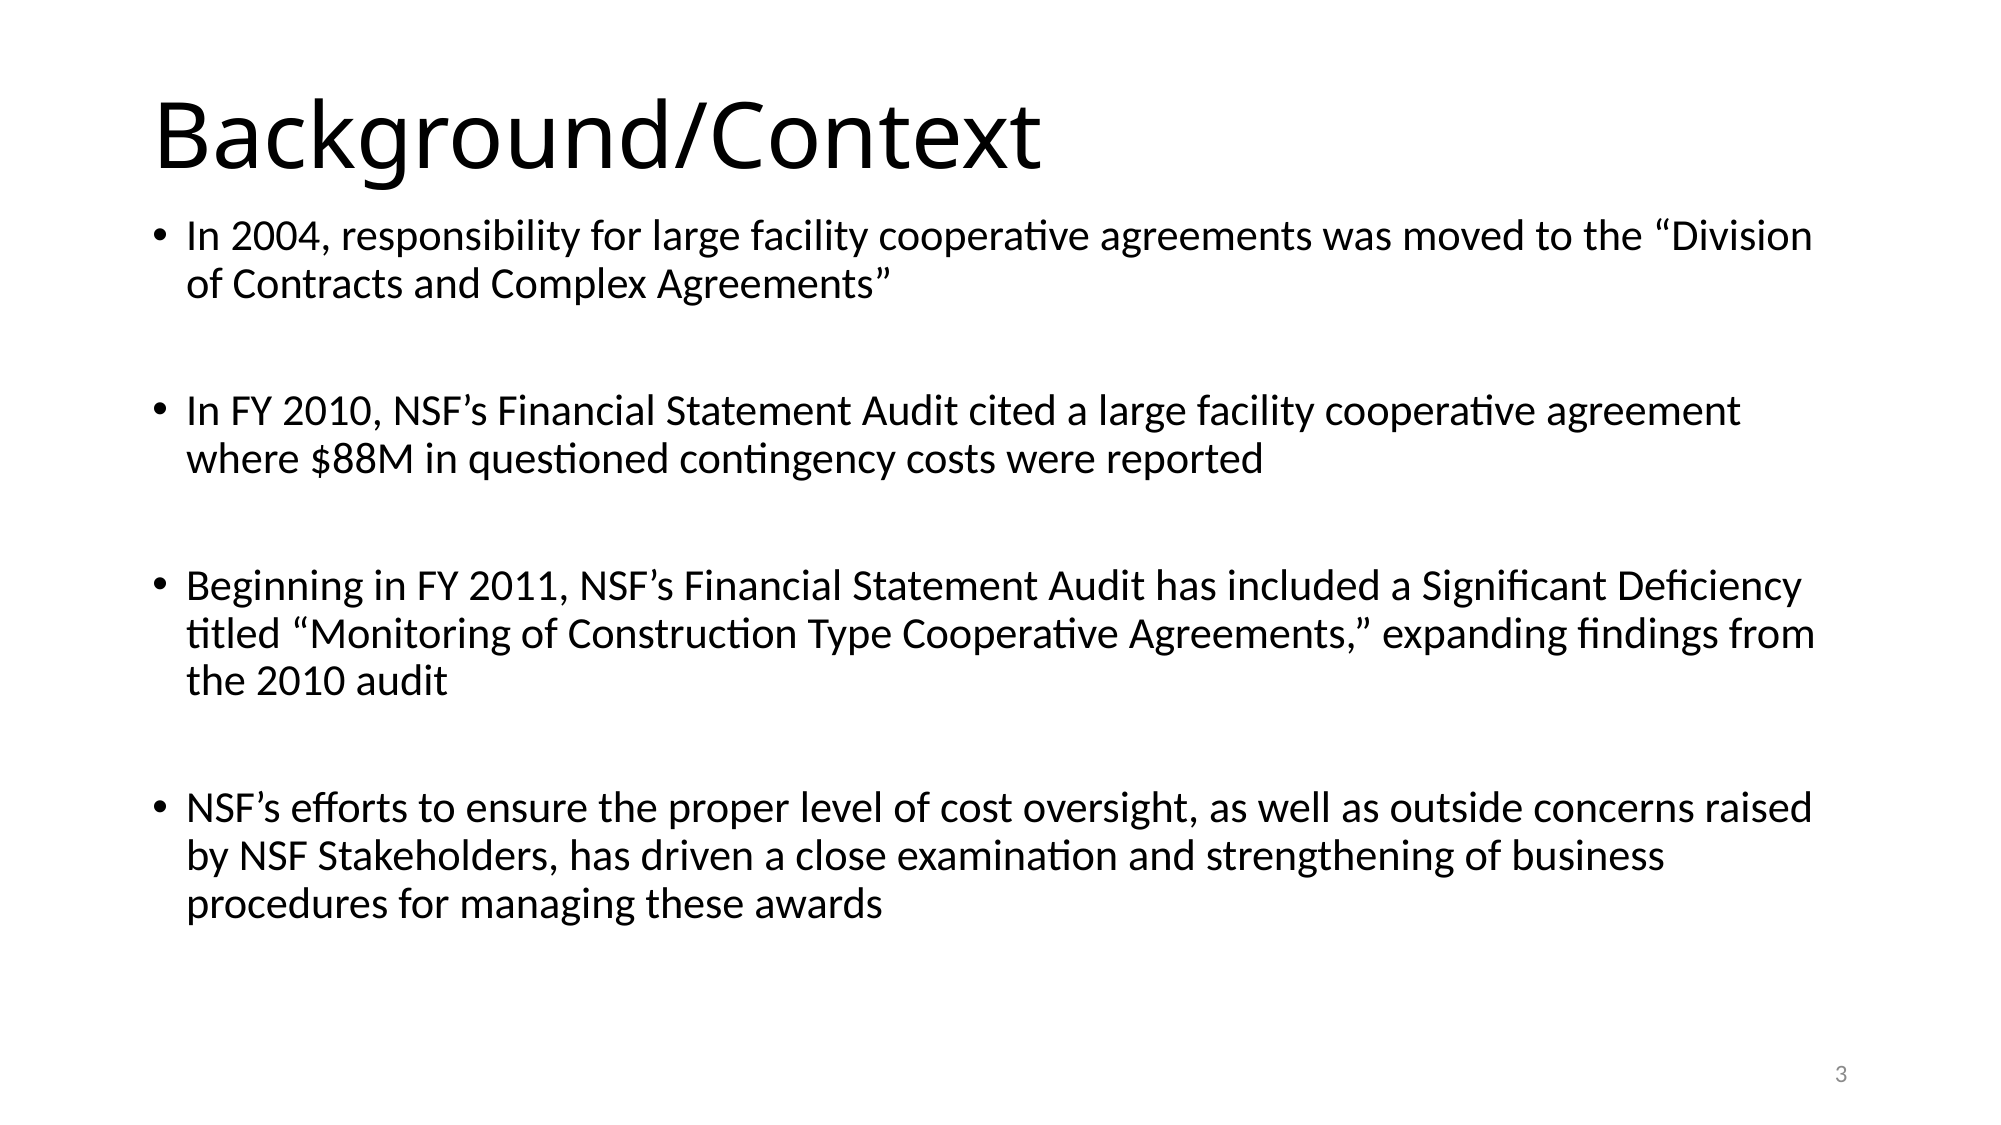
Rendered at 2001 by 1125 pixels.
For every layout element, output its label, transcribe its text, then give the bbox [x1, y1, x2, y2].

slide_number 3 [1412, 1042, 1863, 1103]
list In 2004, responsibility for large facility cooperative agreements was moved to the “Division of Contracts and Complex Agreements” In FY 2010, NSF’s Financial Statement Audit cited a large facility cooperative agreement where $88M in questioned contingency costs were reported Beginning in FY 2011, NSF’s Financial Statement Audit has included a Significant Deficiency titled “Monitoring of Construction Type Cooperative Agreements,” expanding findings from the 2010 audit NSF’s efforts to ensure the proper level of cost oversight, as well as outside concerns raised by NSF Stakeholders, has driven a close examination and strengthening of business procedures for managing these awards [137, 205, 1863, 1004]
title Background/Context [137, 30, 1863, 205]
